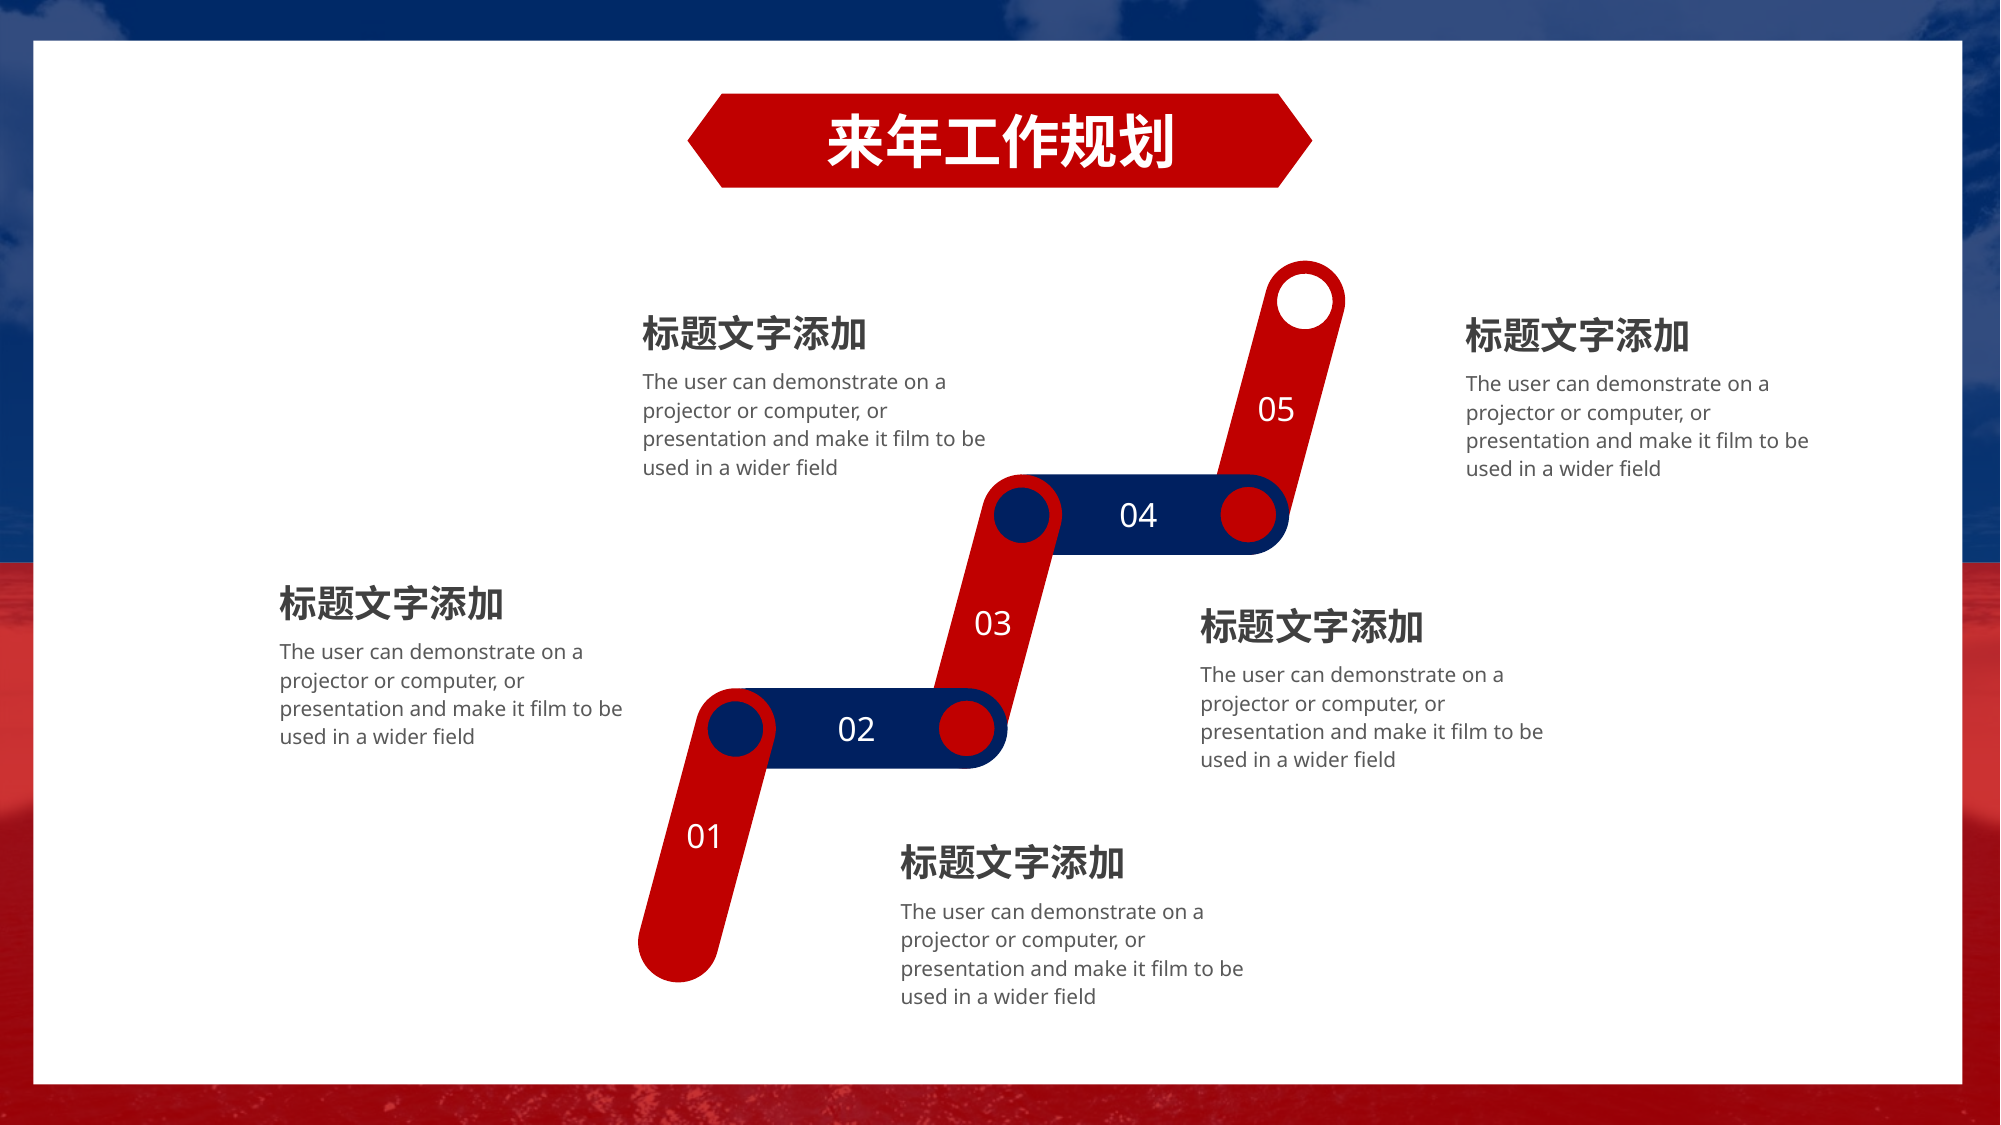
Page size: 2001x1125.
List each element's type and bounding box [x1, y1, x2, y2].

text_box [687, 93, 1313, 188]
text_box [264, 572, 651, 759]
text_box [885, 831, 1272, 1018]
text_box [1450, 304, 1837, 490]
text_box [637, 260, 1346, 983]
text_box [627, 302, 1014, 489]
text_box [1185, 595, 1572, 782]
